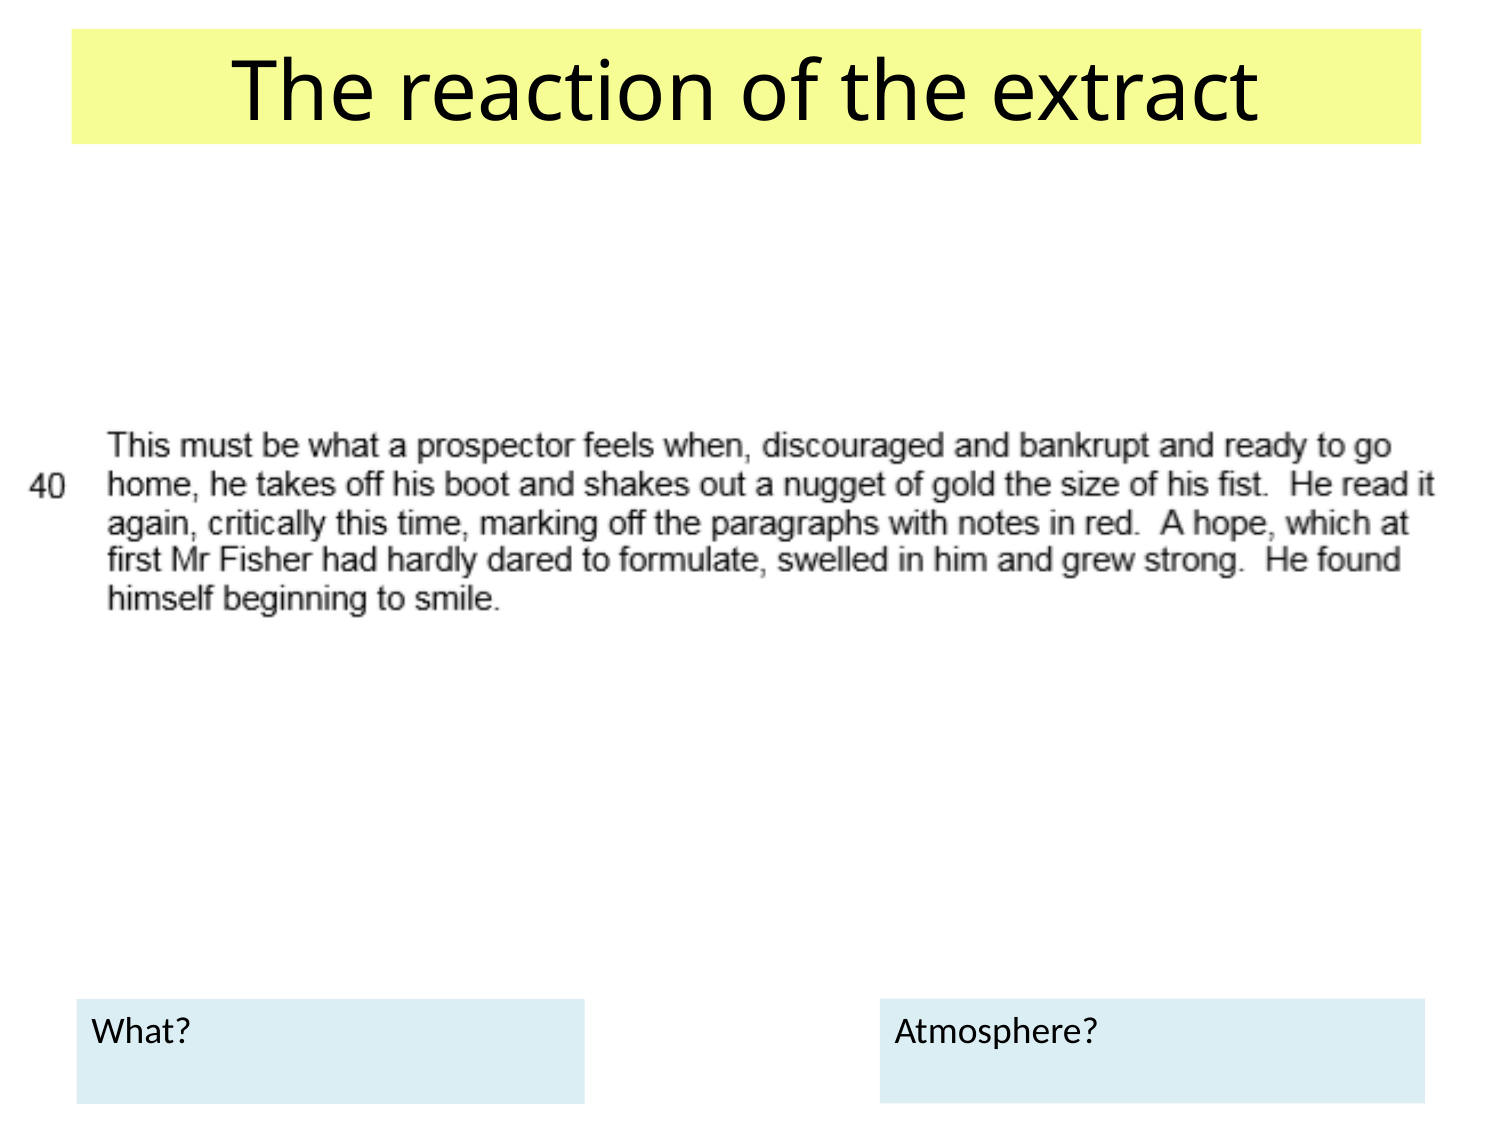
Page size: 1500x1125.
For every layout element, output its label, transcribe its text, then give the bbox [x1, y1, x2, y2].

text_box What? [76, 999, 585, 1104]
picture [8, 373, 1492, 662]
text_box Atmosphere? [879, 998, 1425, 1104]
text_box The reaction of the extract [71, 28, 1422, 145]
